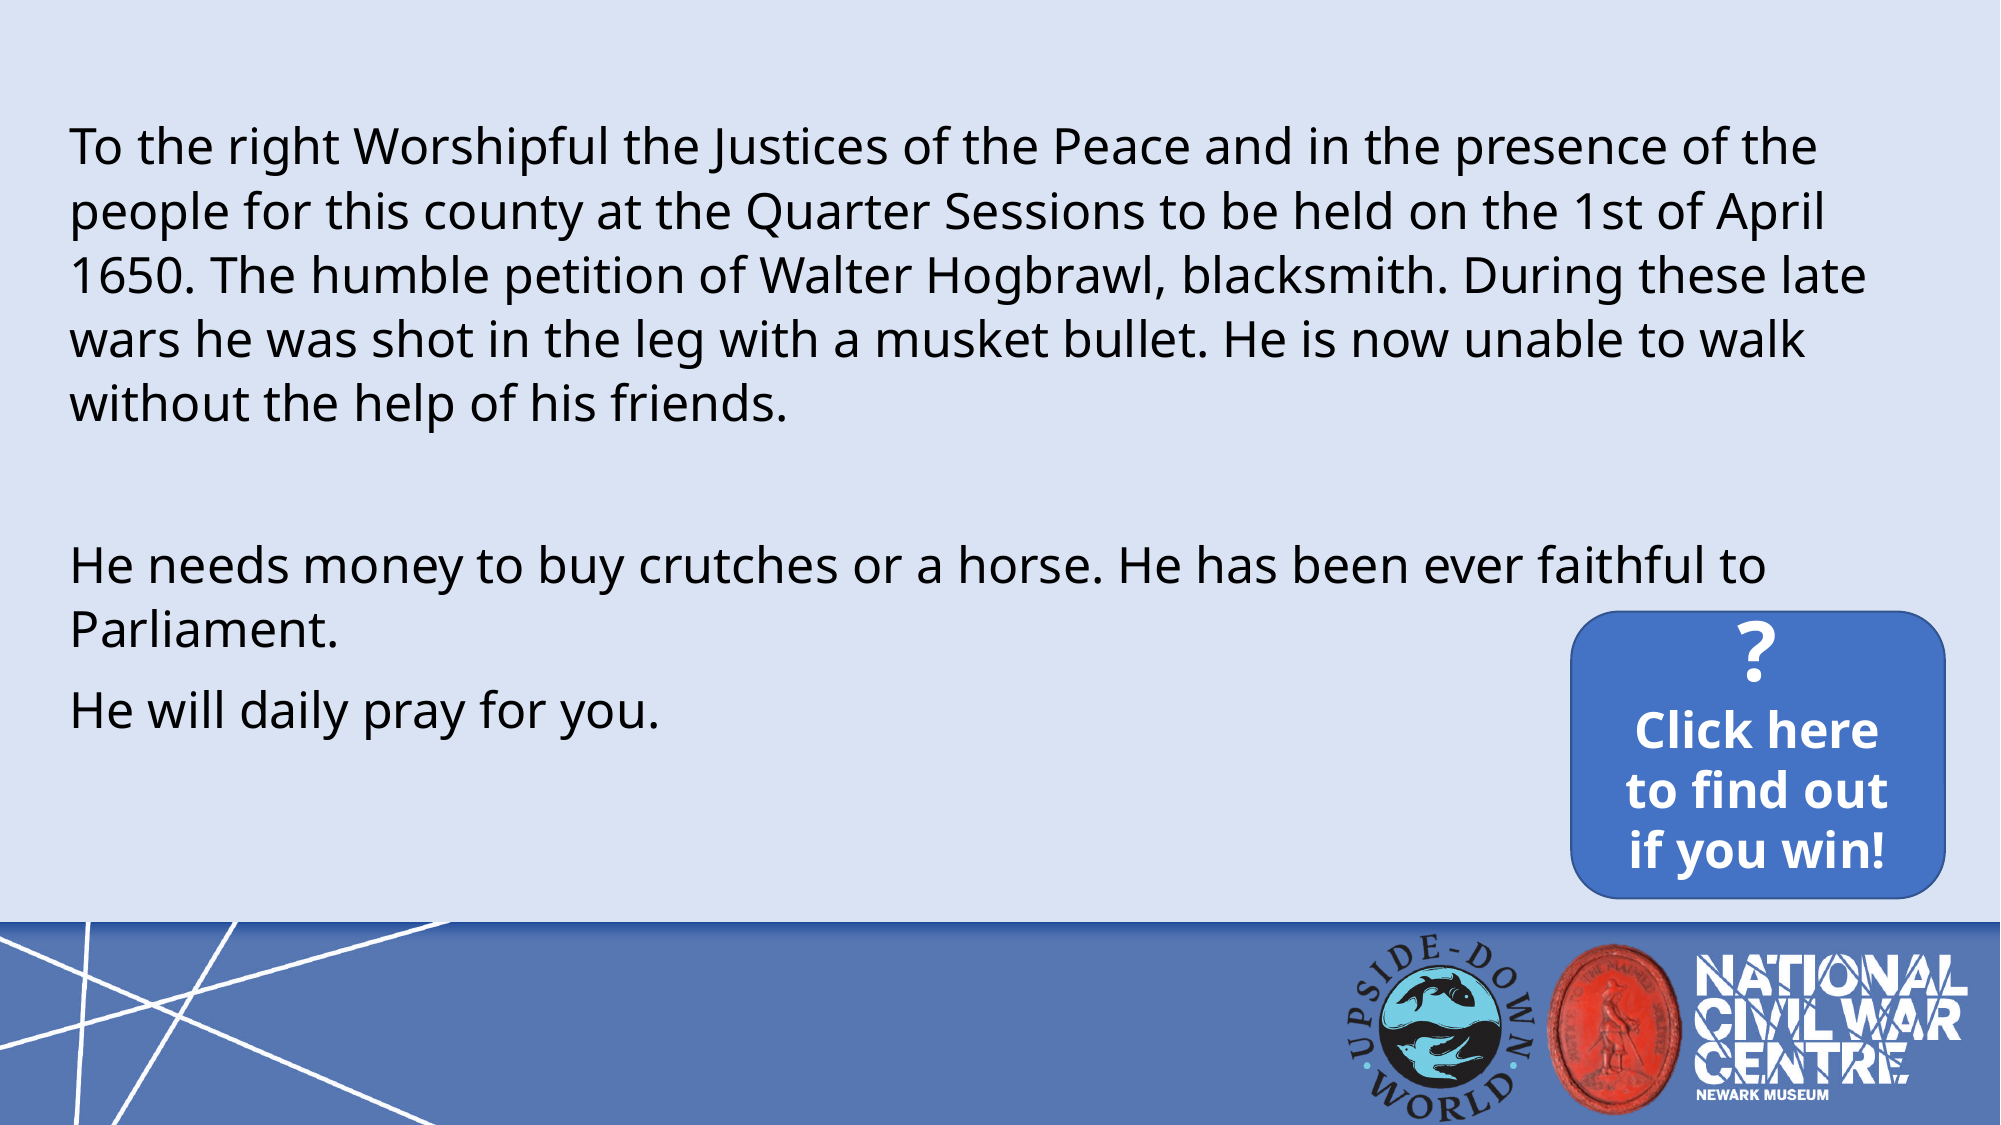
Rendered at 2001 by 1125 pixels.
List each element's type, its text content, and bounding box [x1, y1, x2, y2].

picture [0, 922, 2000, 1125]
text_box [551, 491, 1013, 870]
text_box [1571, 590, 1945, 899]
text_box To the right Worshipful the Justices of the Peace and in the presence of the people for this county at the Quarter Sessions to be held on the 1st of April 1650. The humble petition of Walter Hogbrawl, blacksmith. During these late wars he was shot in the leg with a musket bullet. He is now unable to walk without the help of his friends. He needs money to buy crutches or a horse. He has been ever faithful to Parliament. He will daily pray for you. [54, 38, 1969, 746]
text_box [1538, 561, 1984, 922]
